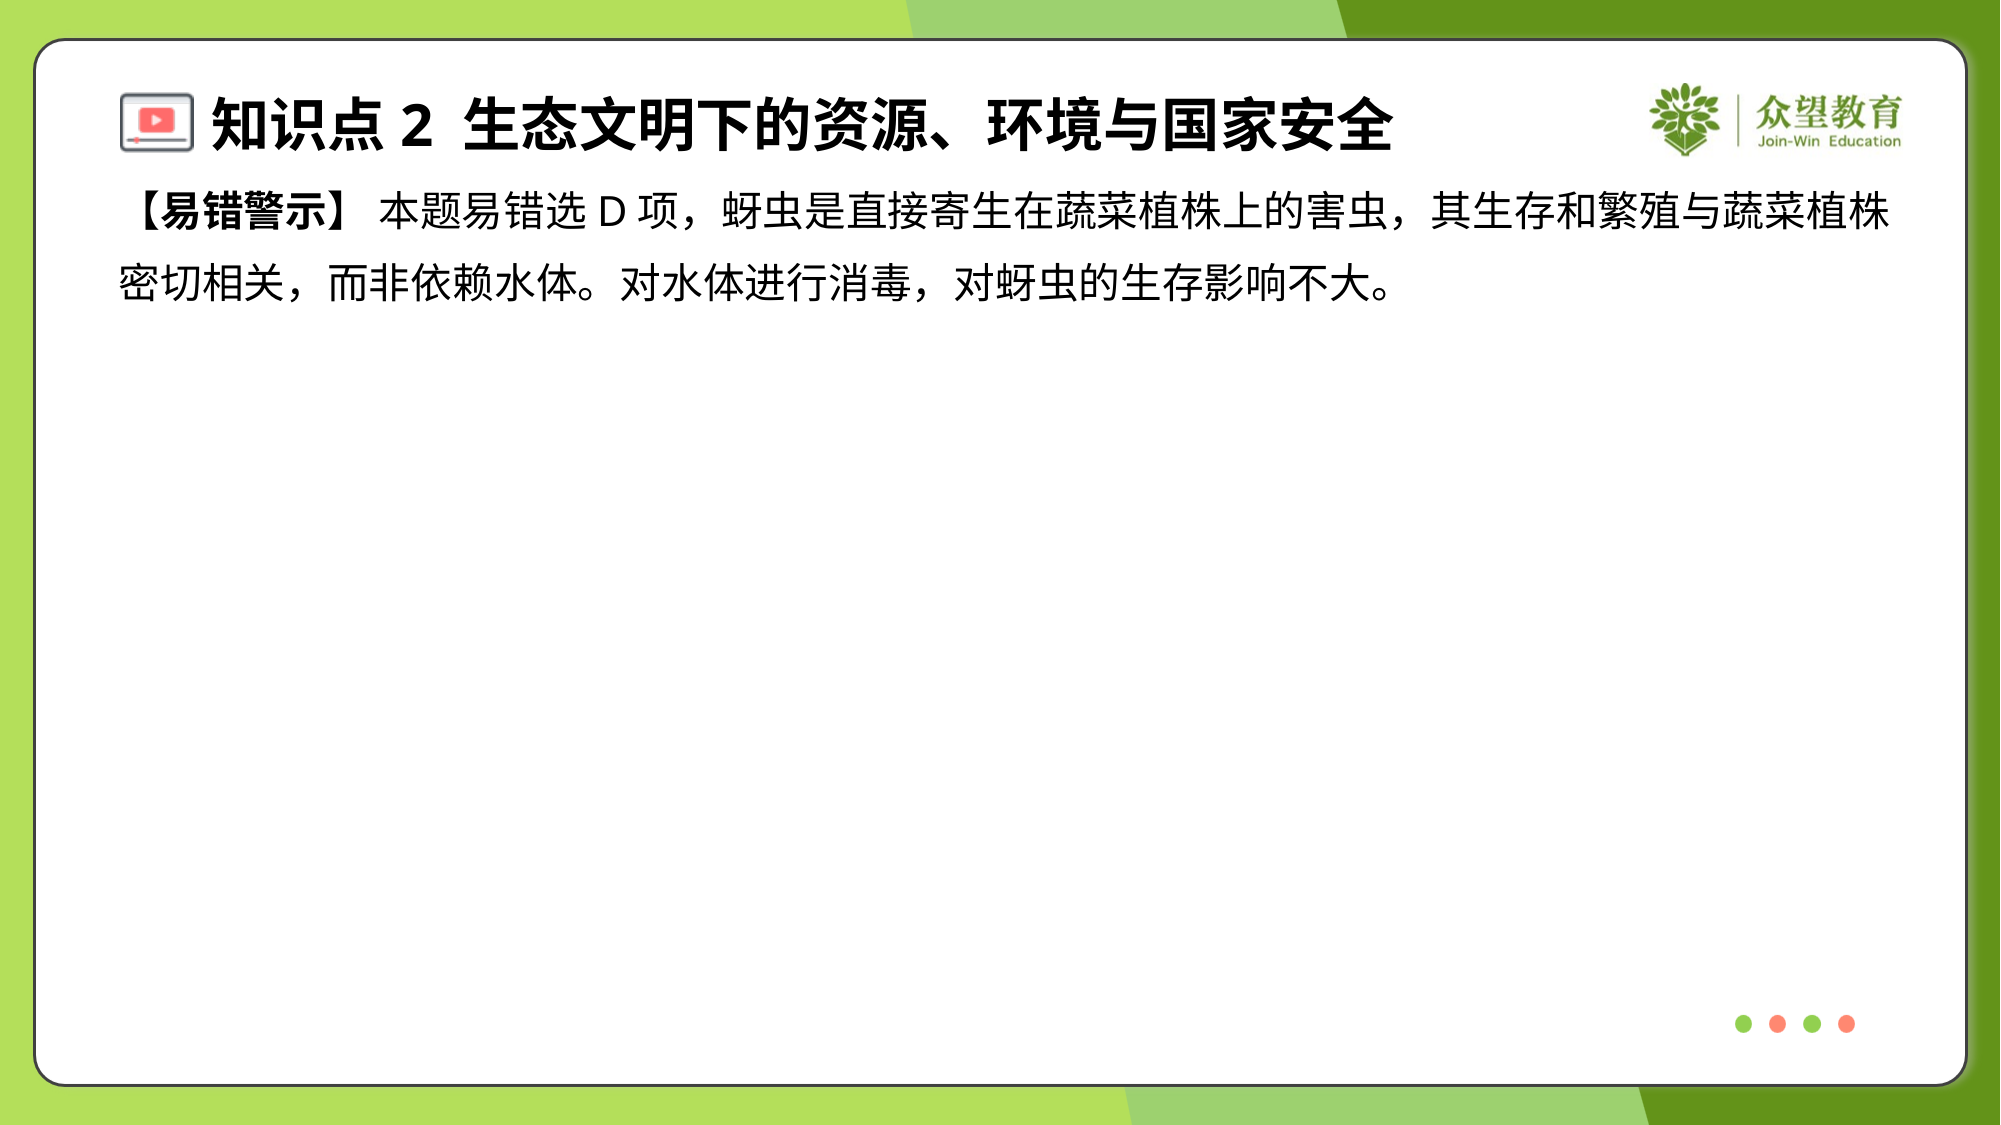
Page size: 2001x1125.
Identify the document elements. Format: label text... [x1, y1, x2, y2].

picture [0, 0, 2000, 1125]
text_box 【易错警示】 本题易错选D项，蚜虫是直接寄生在蔬菜植株上的害虫，其生存和繁殖与蔬菜植株 密切相关，而非依赖水体。对水体进行消毒，对蚜虫的生存影响不大。 [118, 159, 1883, 300]
